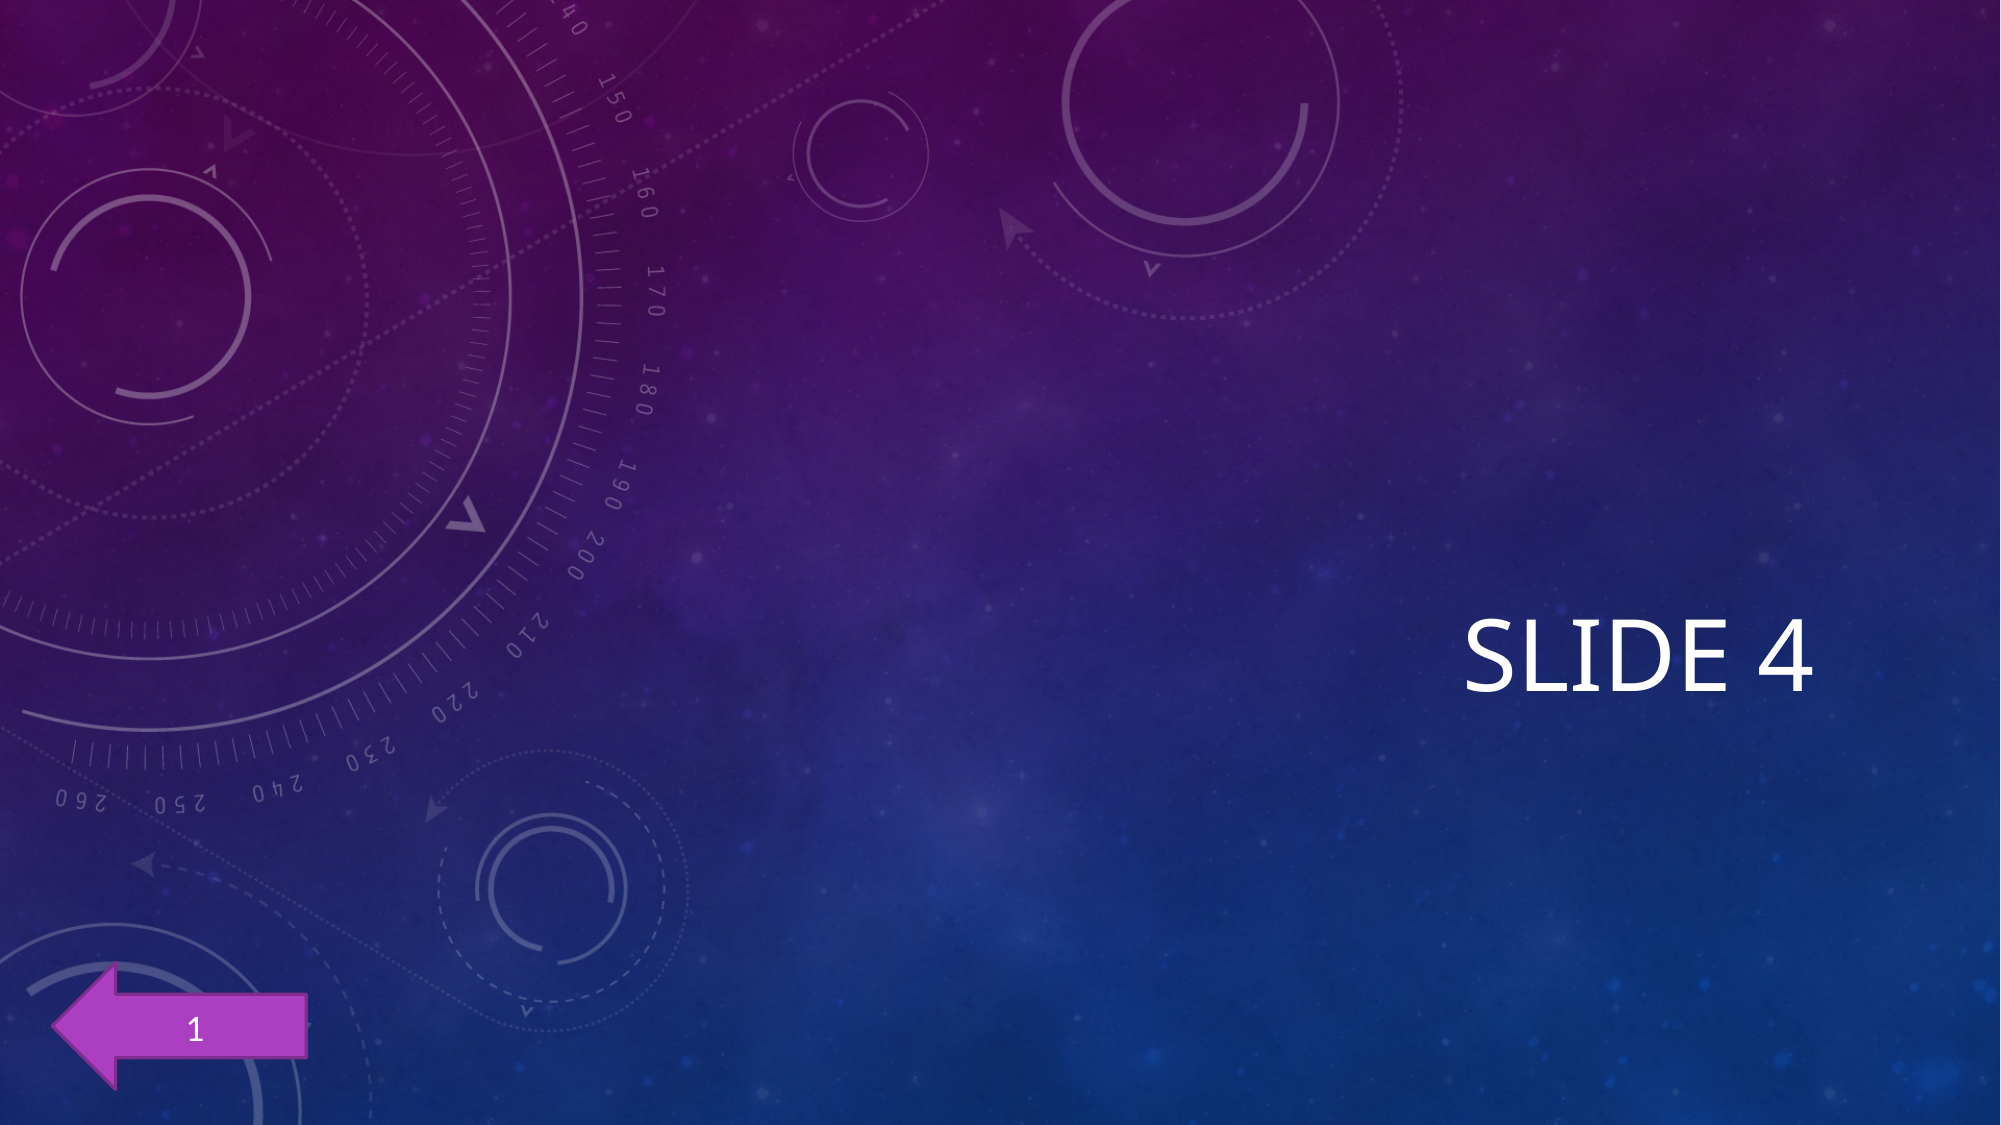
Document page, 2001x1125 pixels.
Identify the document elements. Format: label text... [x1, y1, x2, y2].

picture [0, 0, 2001, 1125]
text_box 1 [50, 960, 308, 1091]
title Slide 4 [650, 322, 1831, 720]
